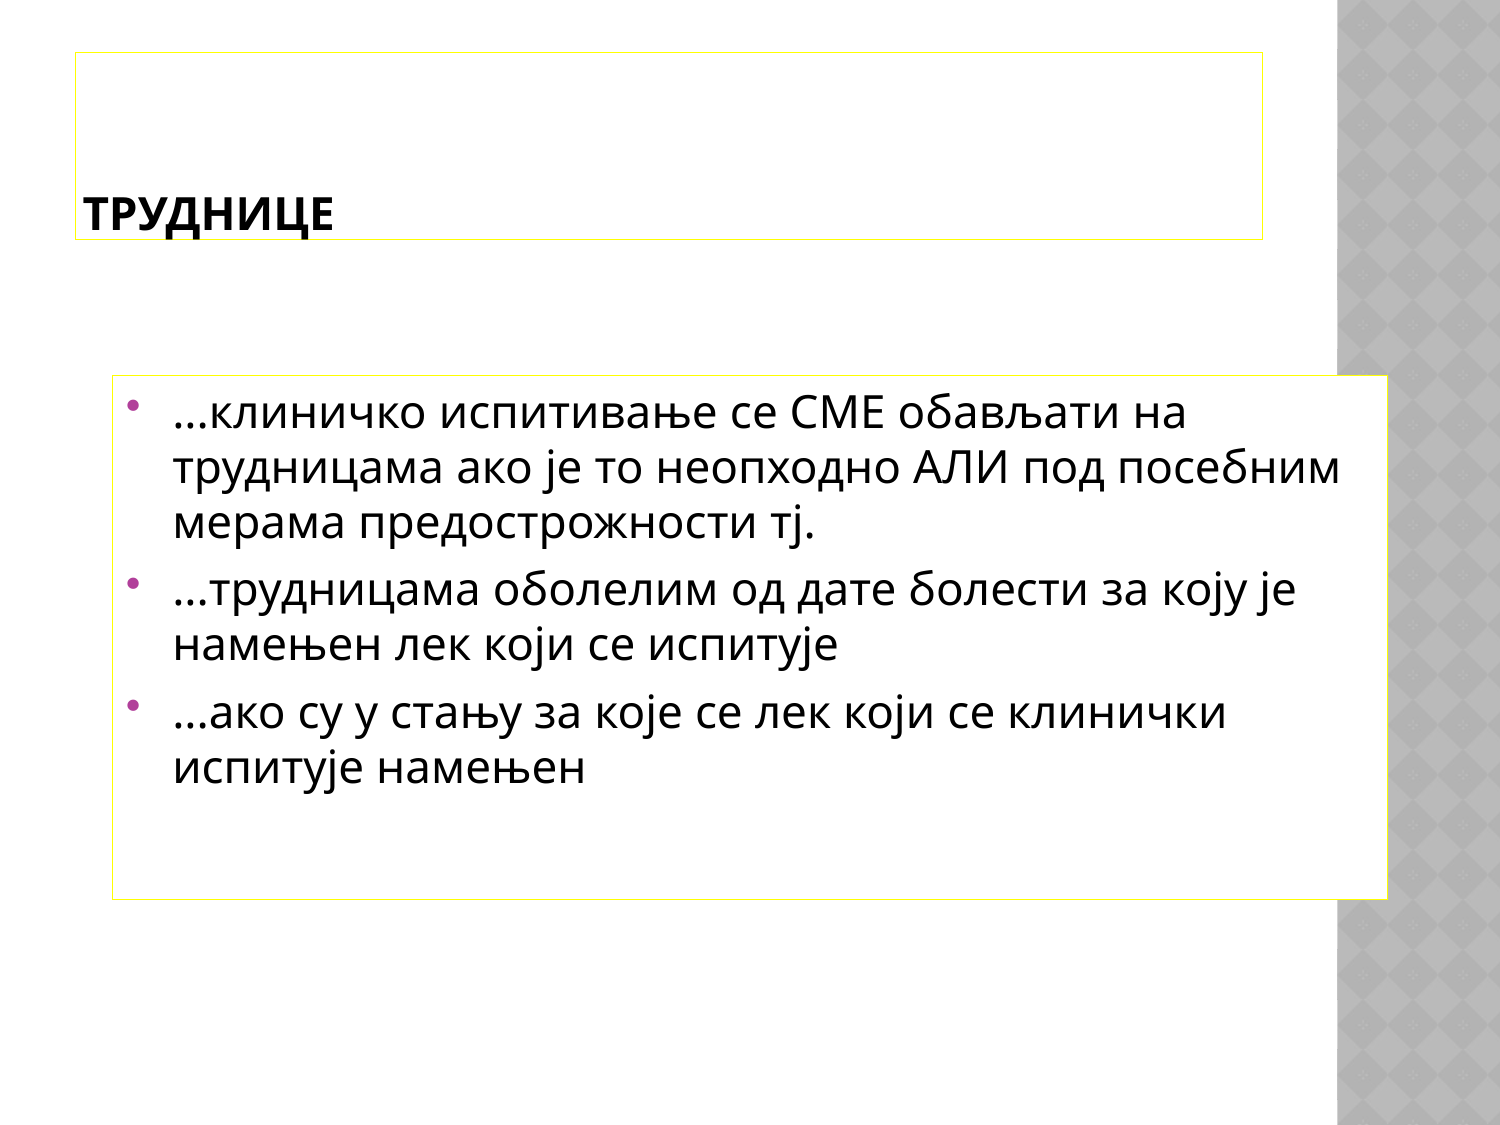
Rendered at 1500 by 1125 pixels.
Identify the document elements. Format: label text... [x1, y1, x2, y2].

list ...клиничко испитивање се СМЕ обављати на трудницама ако је то неопходно АЛИ под посебним мерама предострожности тј. ...трудницама оболелим од дате болести за коју је намењен лек који се испитује ...ако су у стању за које се лек који се клинички испитује намењен [112, 375, 1388, 900]
title ТРУДНИЦЕ [75, 52, 1263, 240]
